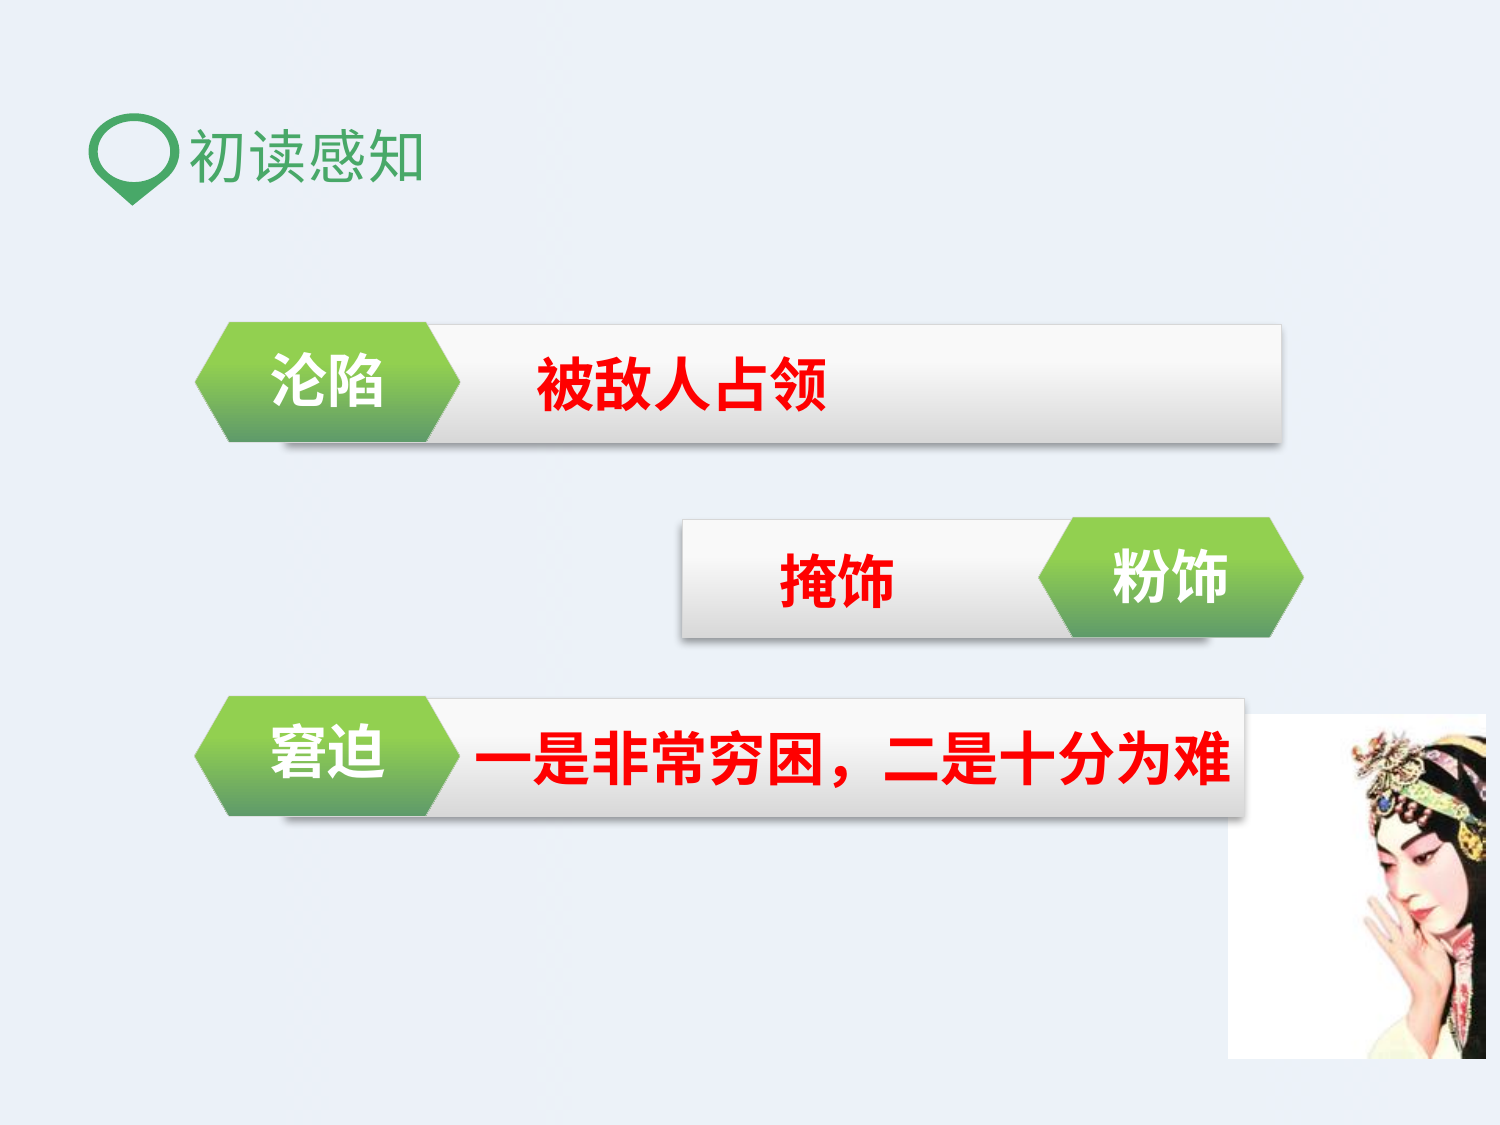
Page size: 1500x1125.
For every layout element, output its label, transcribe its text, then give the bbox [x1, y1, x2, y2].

text_box [1061, 517, 1305, 638]
text_box 一是非常穷困，二是十分为难 [460, 714, 1228, 800]
picture [0, 0, 1500, 1125]
text_box 粉饰 [1098, 532, 1245, 618]
text_box 初读感知 [29, 113, 586, 198]
text_box [427, 324, 1282, 443]
text_box [194, 321, 461, 443]
text_box 窘迫 [254, 707, 402, 792]
text_box 被敌人占领 [522, 340, 844, 426]
text_box 掩饰 [764, 537, 1127, 623]
text_box [194, 695, 460, 817]
text_box [426, 758, 1228, 817]
text_box [122, 198, 144, 208]
text_box [682, 519, 1072, 638]
text_box 沦陷 [254, 336, 402, 422]
text_box [428, 698, 1245, 754]
